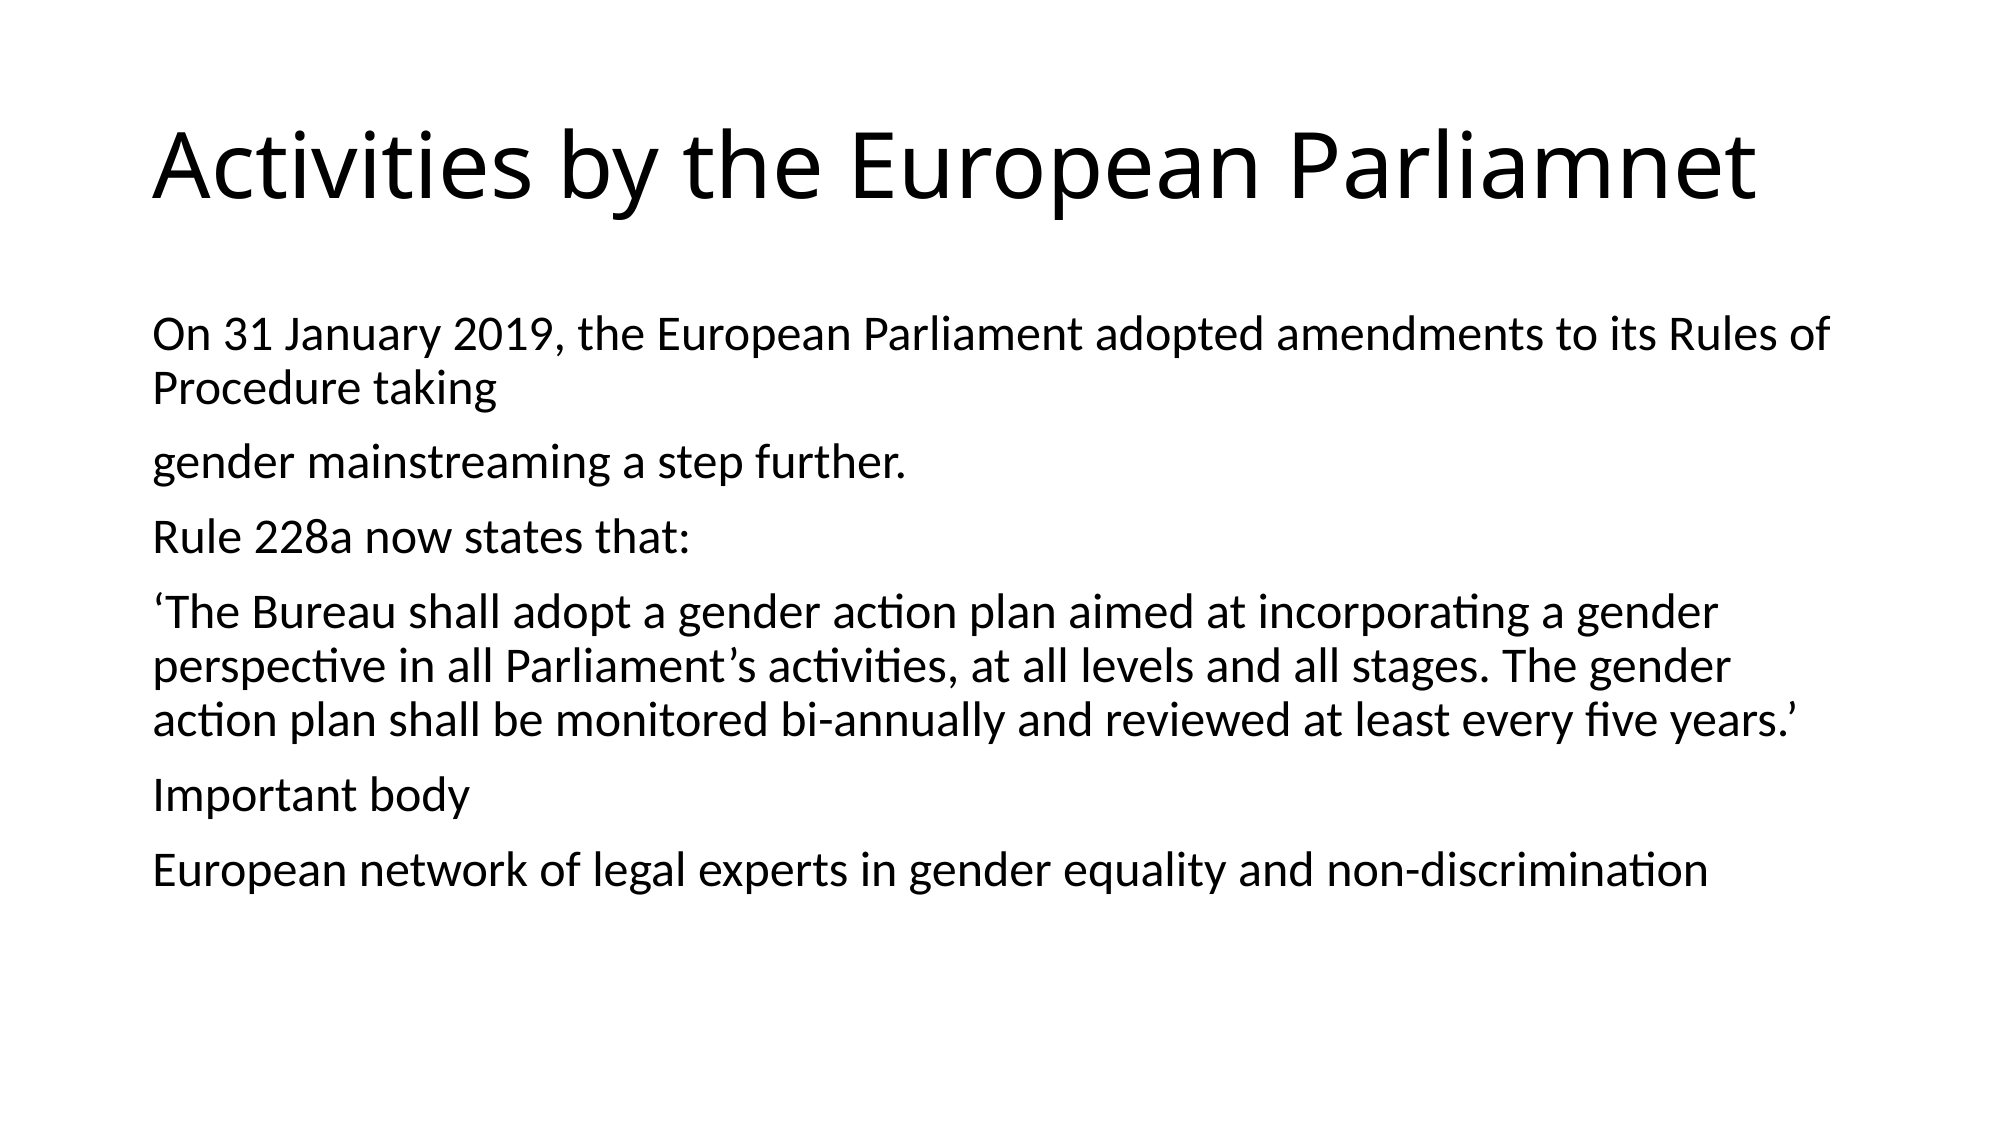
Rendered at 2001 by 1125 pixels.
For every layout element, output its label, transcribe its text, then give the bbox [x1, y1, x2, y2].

list On 31 January 2019, the European Parliament adopted amendments to its Rules of Procedure taking gender mainstreaming a step further. Rule 228a now states that: ‘The Bureau shall adopt a gender action plan aimed at incorporating a gender perspective in all Parliament’s activities, at all levels and all stages. The gender action plan shall be monitored bi-annually and reviewed at least every five years.’ Important body European network of legal experts in gender equality and non-discrimination [137, 299, 1863, 1014]
title Activities by the European Parliamnet [137, 59, 1863, 278]
